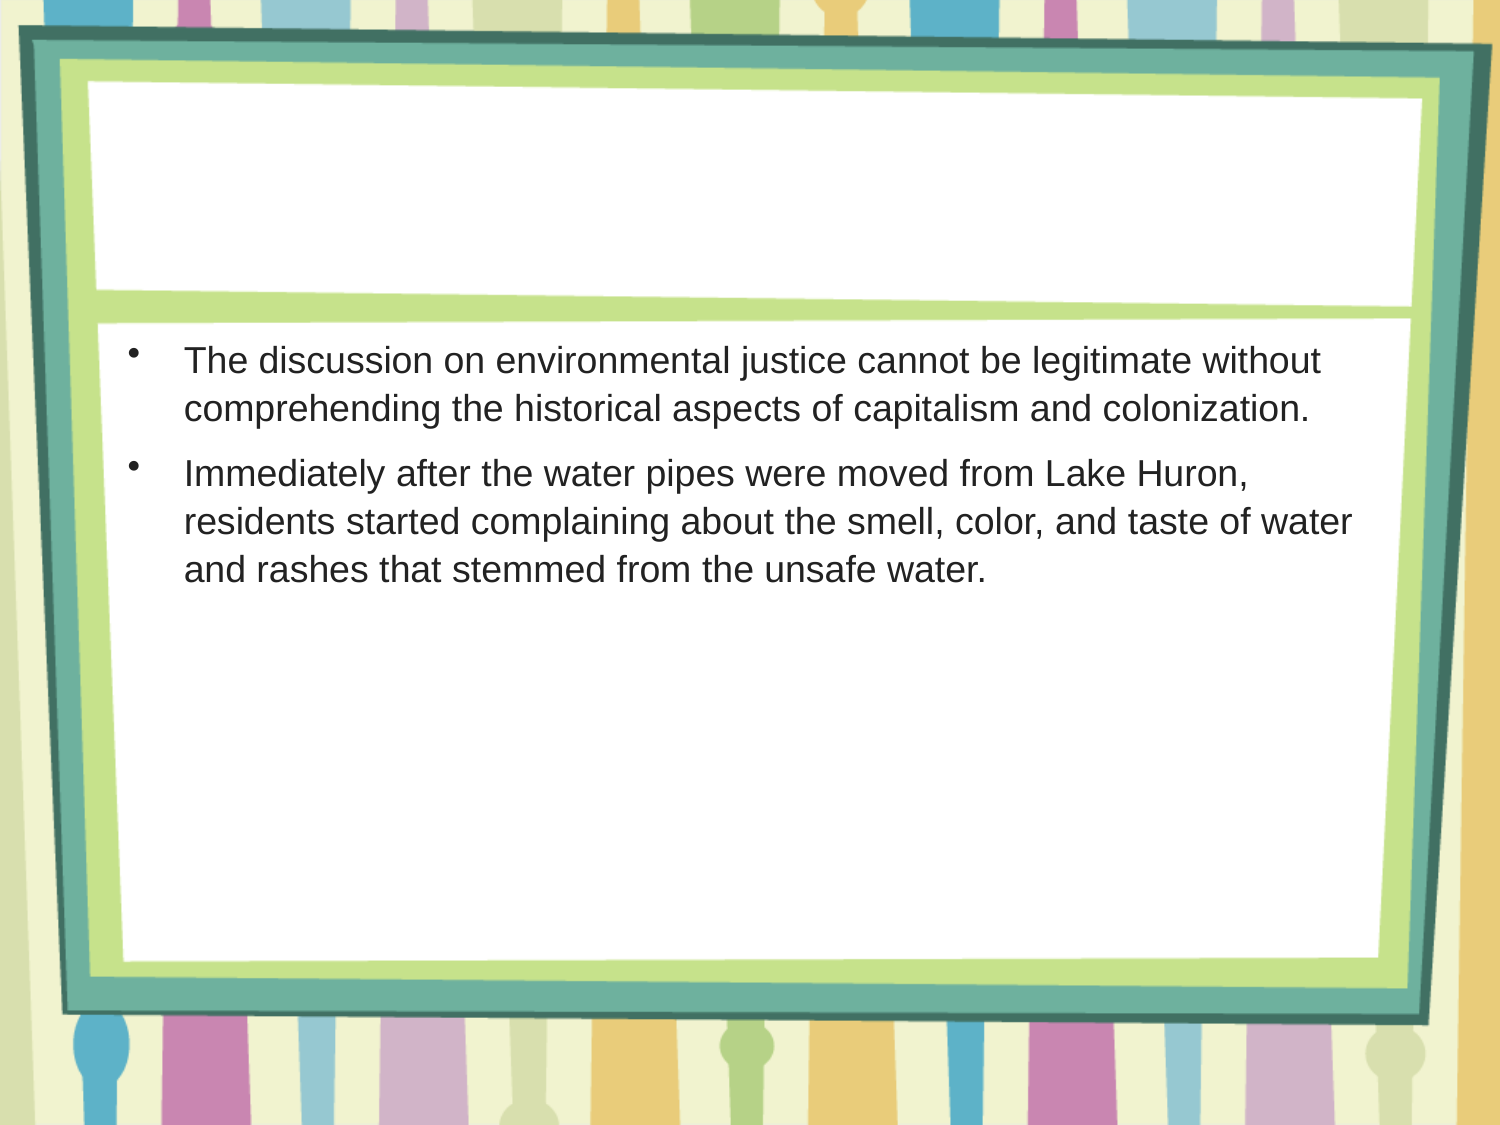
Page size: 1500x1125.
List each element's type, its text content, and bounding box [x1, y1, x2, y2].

list The discussion on environmental justice cannot be legitimate without comprehending the historical aspects of capitalism and colonization. Immediately after the water pipes were moved from Lake Huron, residents started complaining about the smell, color, and taste of water and rashes that stemmed from the unsafe water. [112, 324, 1400, 1005]
picture [0, 0, 1500, 1125]
